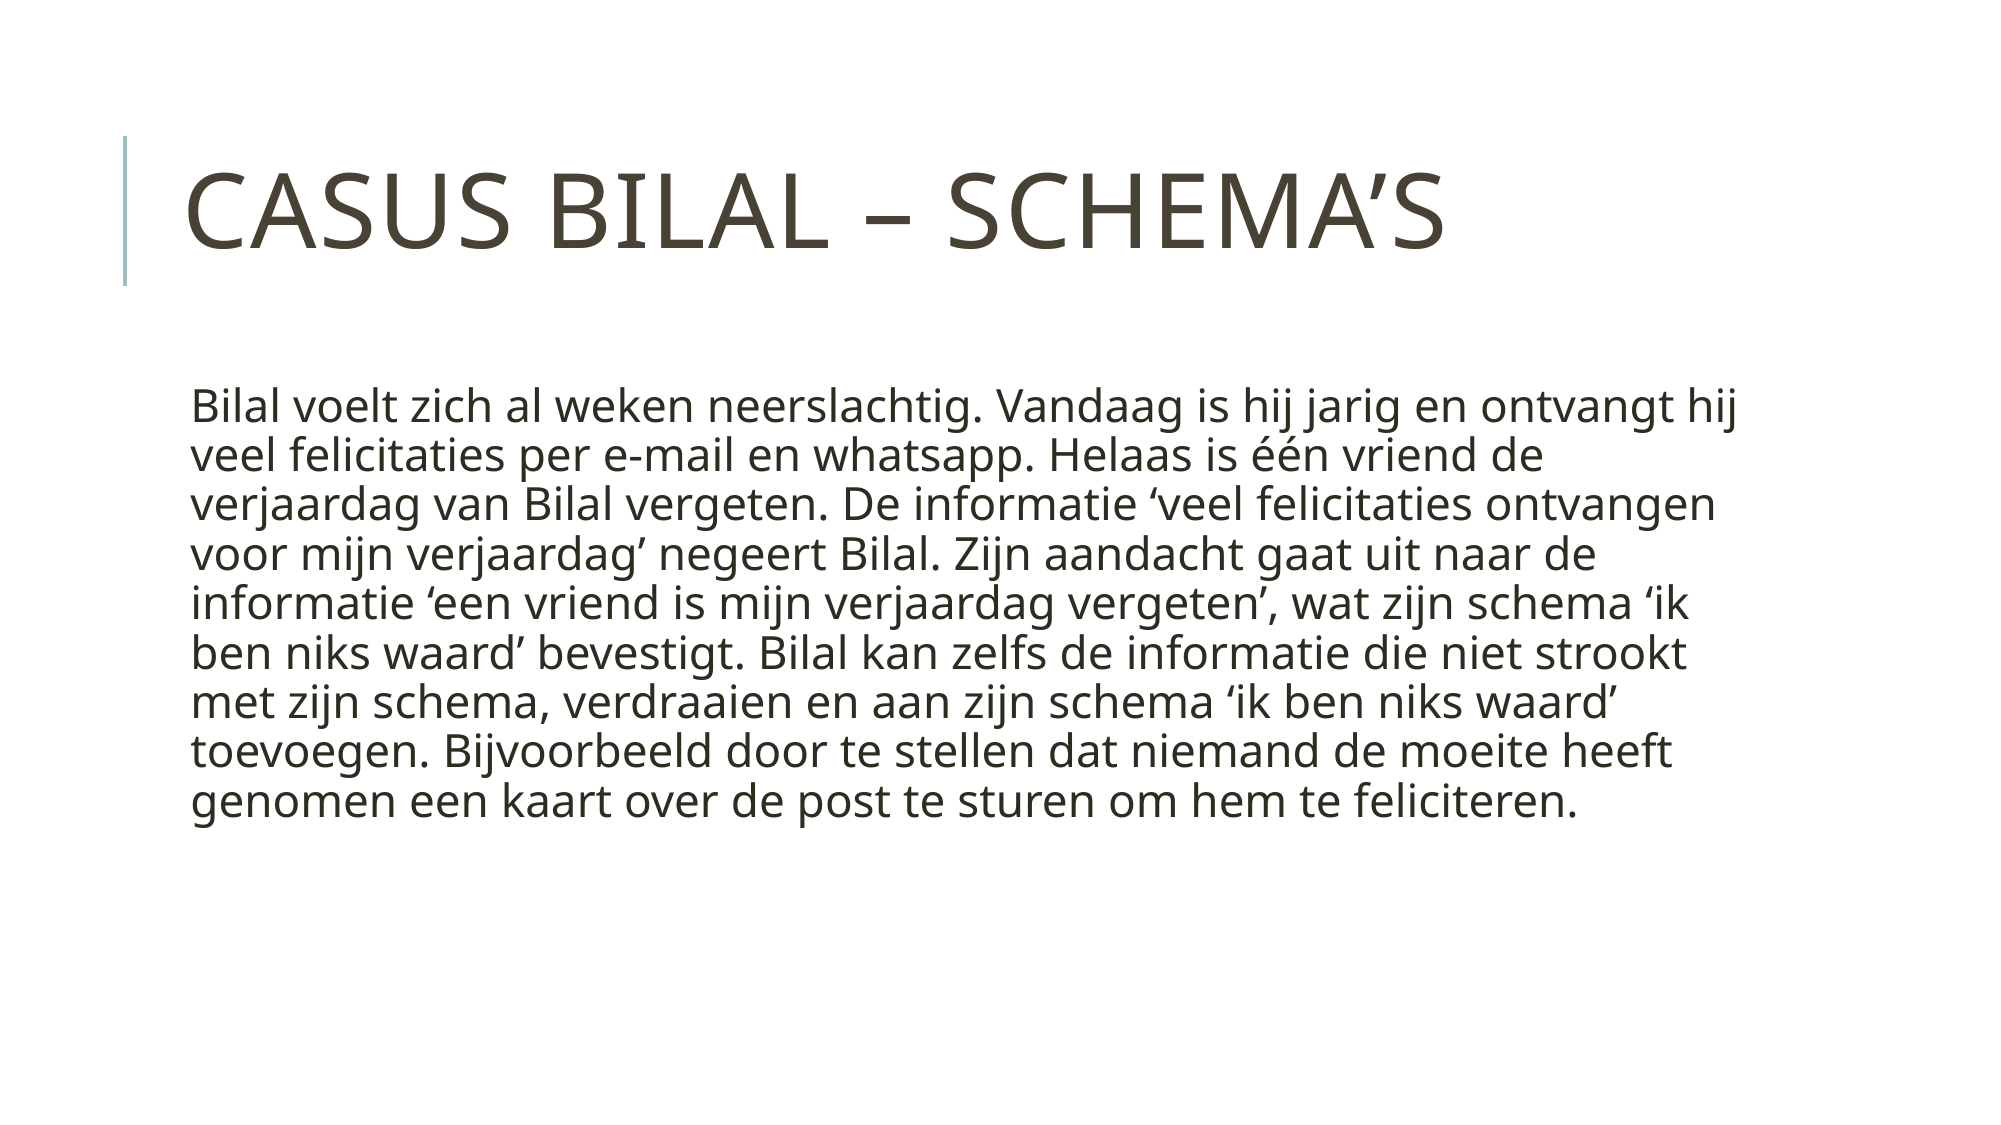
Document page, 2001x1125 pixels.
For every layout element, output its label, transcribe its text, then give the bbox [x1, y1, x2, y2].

title Casus Bilal – Schema’s [168, 96, 1763, 342]
list Bilal voelt zich al weken neerslachtig. Vandaag is hij jarig en ontvangt hij veel felicitaties per e-mail en whatsapp. Helaas is één vriend de verjaardag van Bilal vergeten. De informatie ‘veel felicitaties ontvangen voor mijn verjaardag’ negeert Bilal. Zijn aandacht gaat uit naar de informatie ‘een vriend is mijn verjaardag vergeten’, wat zijn schema ‘ik ben niks waard’ bevestigt. Bilal kan zelfs de informatie die niet strookt met zijn schema, verdraaien en aan zijn schema ‘ik ben niks waard’ toevoegen. Bijvoorbeeld door te stellen dat niemand de moeite heeft genomen een kaart over de post te sturen om hem te feliciteren. [168, 375, 1763, 1035]
